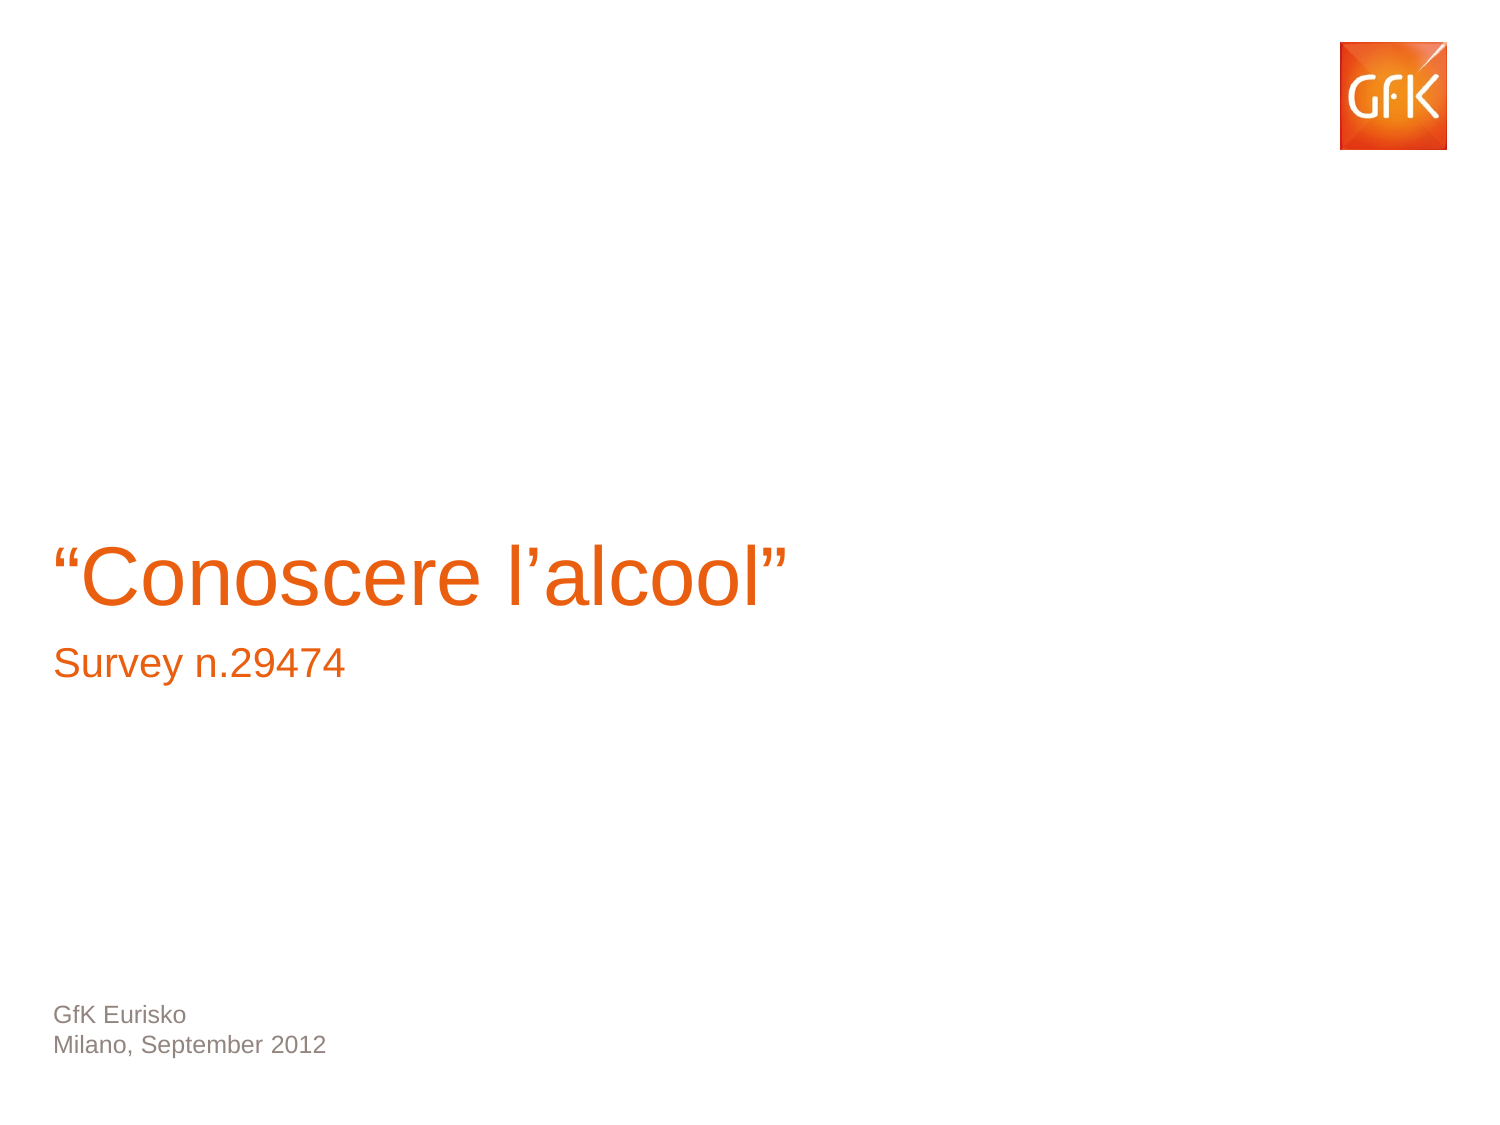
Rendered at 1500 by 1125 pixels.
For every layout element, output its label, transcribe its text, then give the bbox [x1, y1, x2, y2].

picture [1340, 42, 1447, 150]
text_box GfK Eurisko Milano, September 2012 [53, 1023, 1447, 1059]
subtitle Survey n.29474 [53, 633, 1447, 870]
title “Conoscere l’alcool” [53, 361, 1447, 622]
